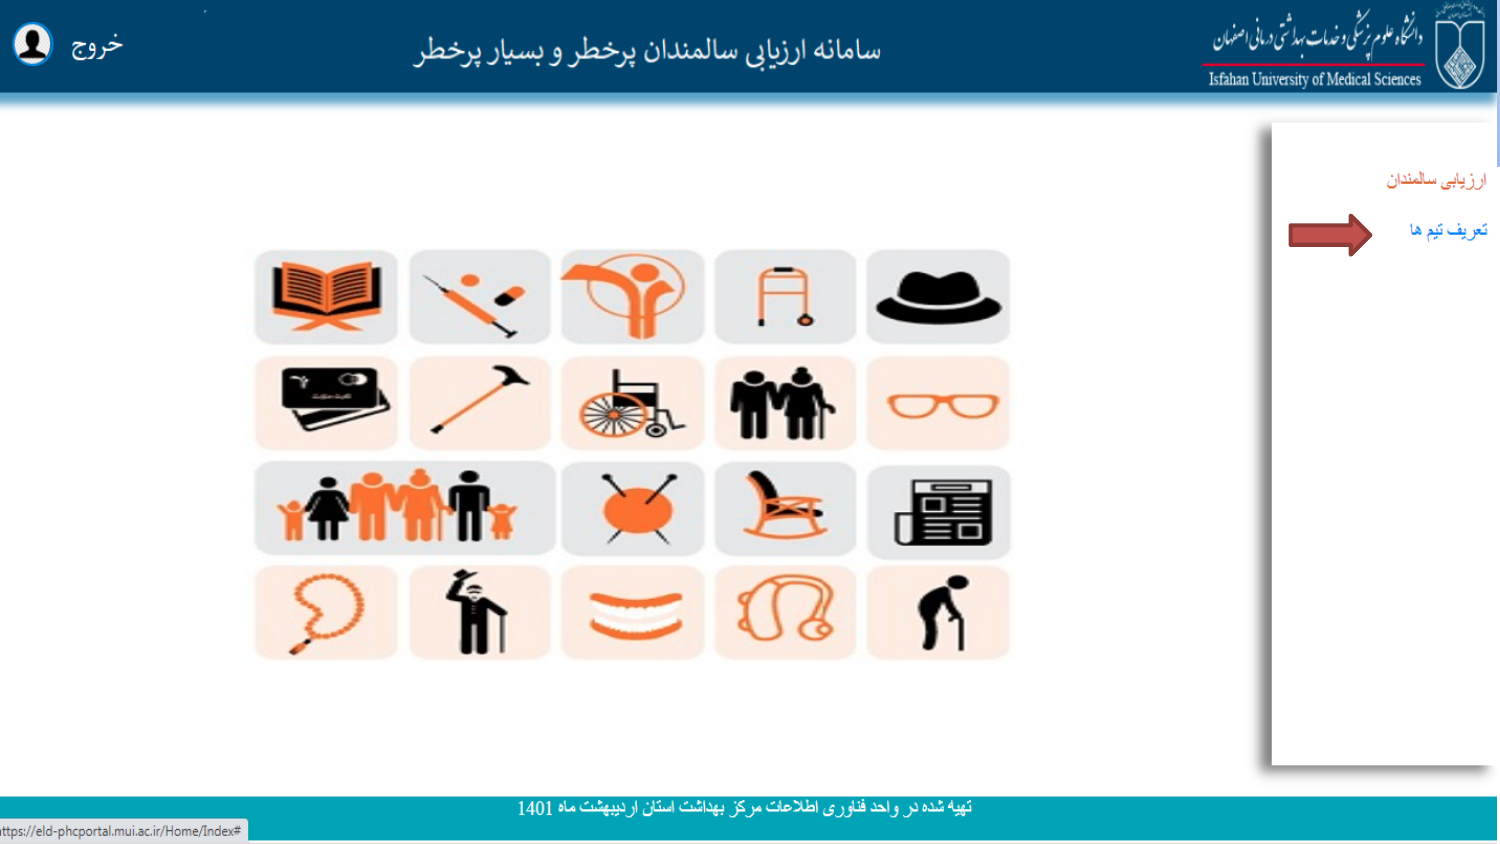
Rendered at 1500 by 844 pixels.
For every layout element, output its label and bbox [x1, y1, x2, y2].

list [0, 0, 1497, 844]
